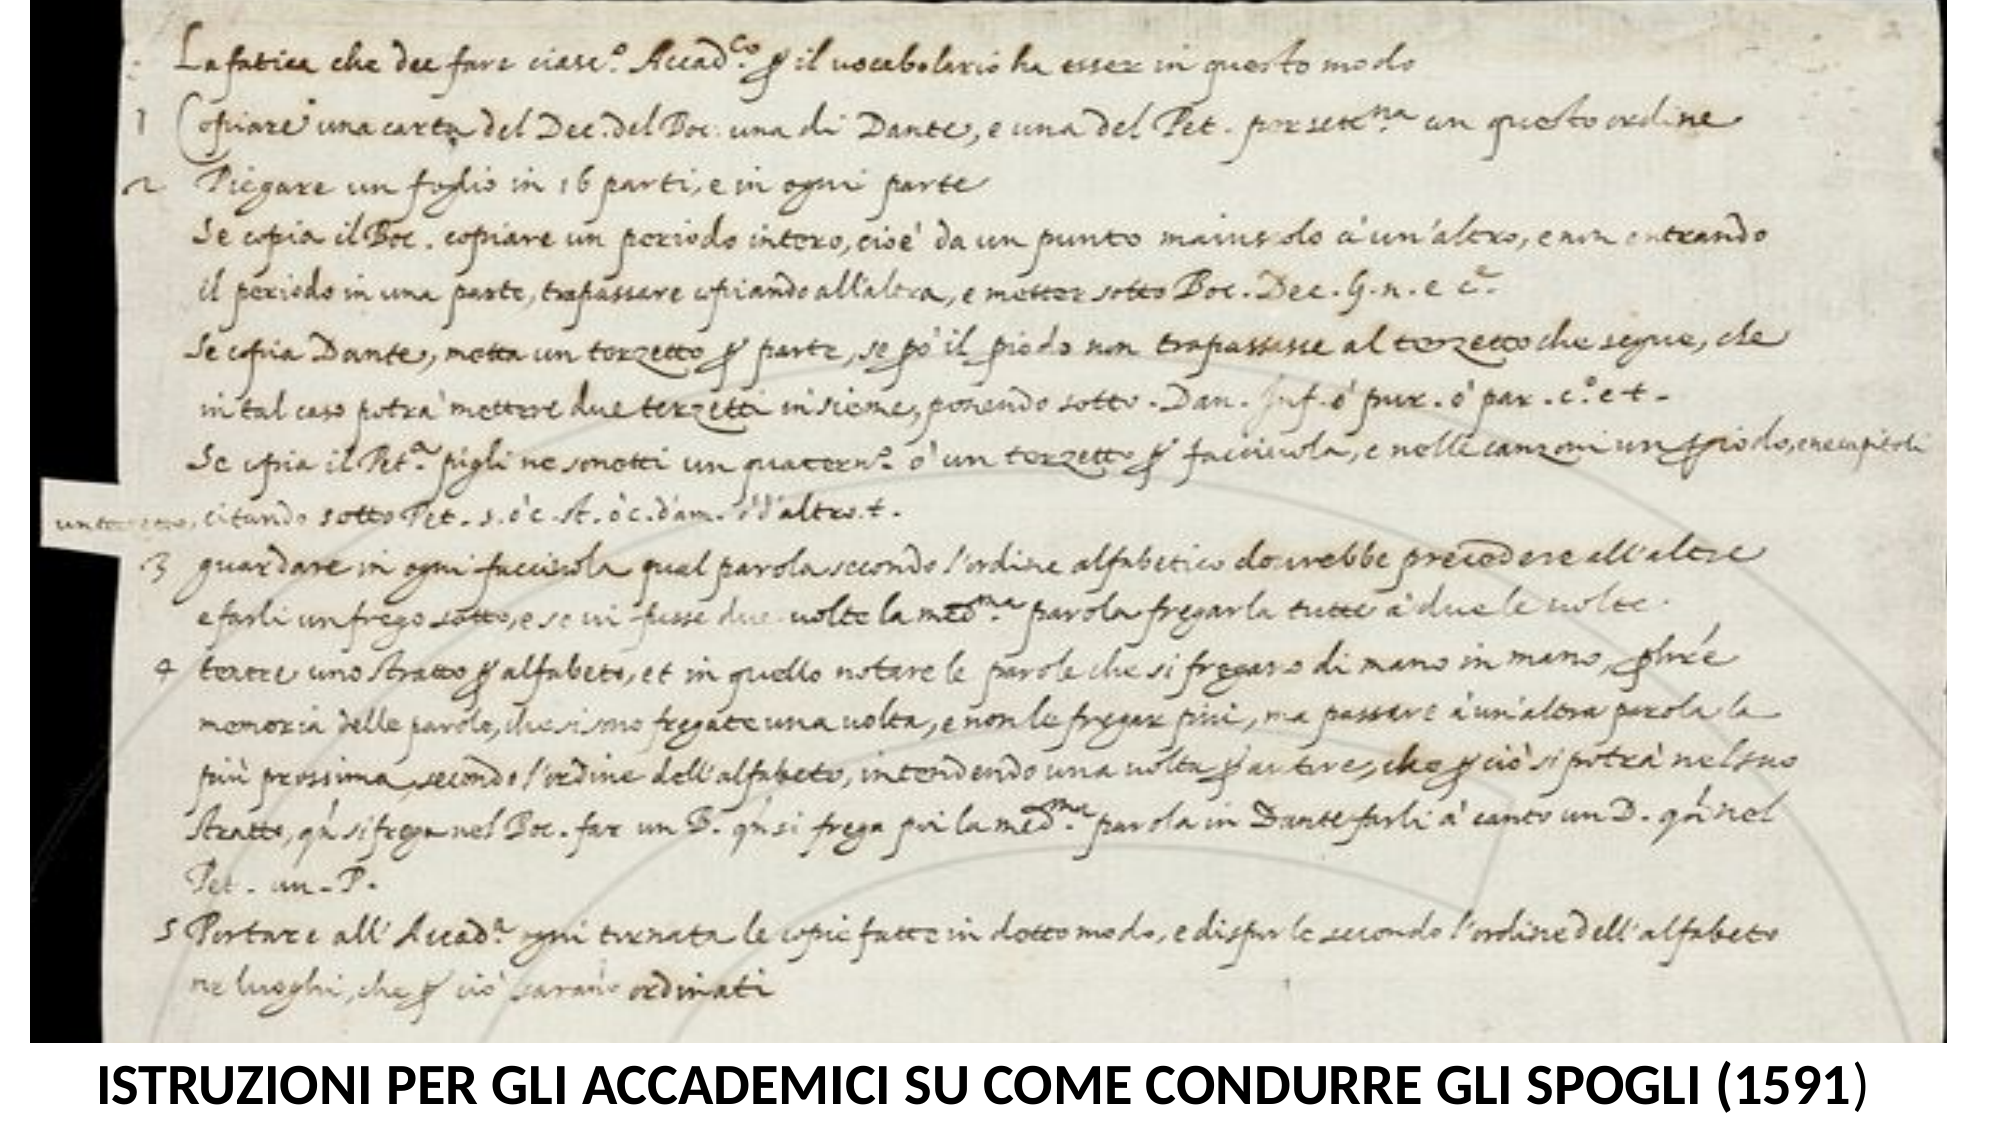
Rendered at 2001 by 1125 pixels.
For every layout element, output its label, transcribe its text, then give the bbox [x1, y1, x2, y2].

picture [29, 0, 1947, 1043]
text_box ISTRUZIONI PER GLI ACCADEMICI SU COME CONDURRE GLI SPOGLI (1591) [53, 1043, 1913, 1124]
